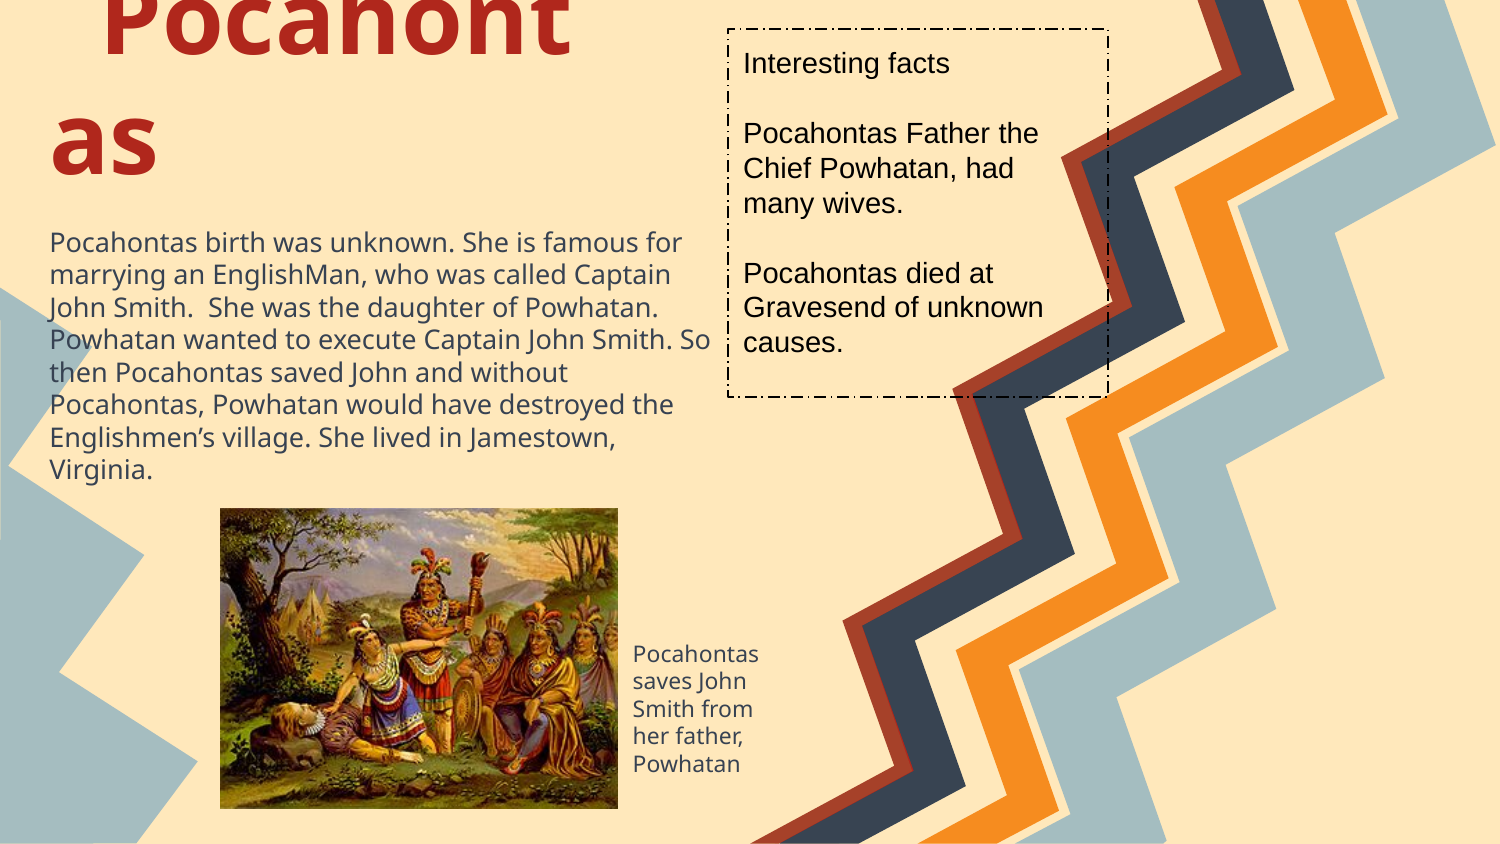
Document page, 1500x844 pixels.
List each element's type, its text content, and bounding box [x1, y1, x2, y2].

title Pocahontas [34, 0, 643, 210]
picture [220, 508, 618, 810]
subtitle Pocahontas birth was unknown. She is famous for marrying an EnglishMan, who was called Captain John Smith. She was the daughter of Powhatan. Powhatan wanted to execute Captain John Smith. So then Pocahontas saved John and without Pocahontas, Powhatan would have destroyed the Englishmen’s village. She lived in Jamestown, Virginia. [34, 210, 740, 493]
text_box Pocahontas saves John Smith from her father, Powhatan [622, 624, 801, 809]
text_box Interesting facts Pocahontas Father the Chief Powhatan, had many wives. Pocahontas died at Gravesend of unknown causes. [728, 29, 1108, 398]
